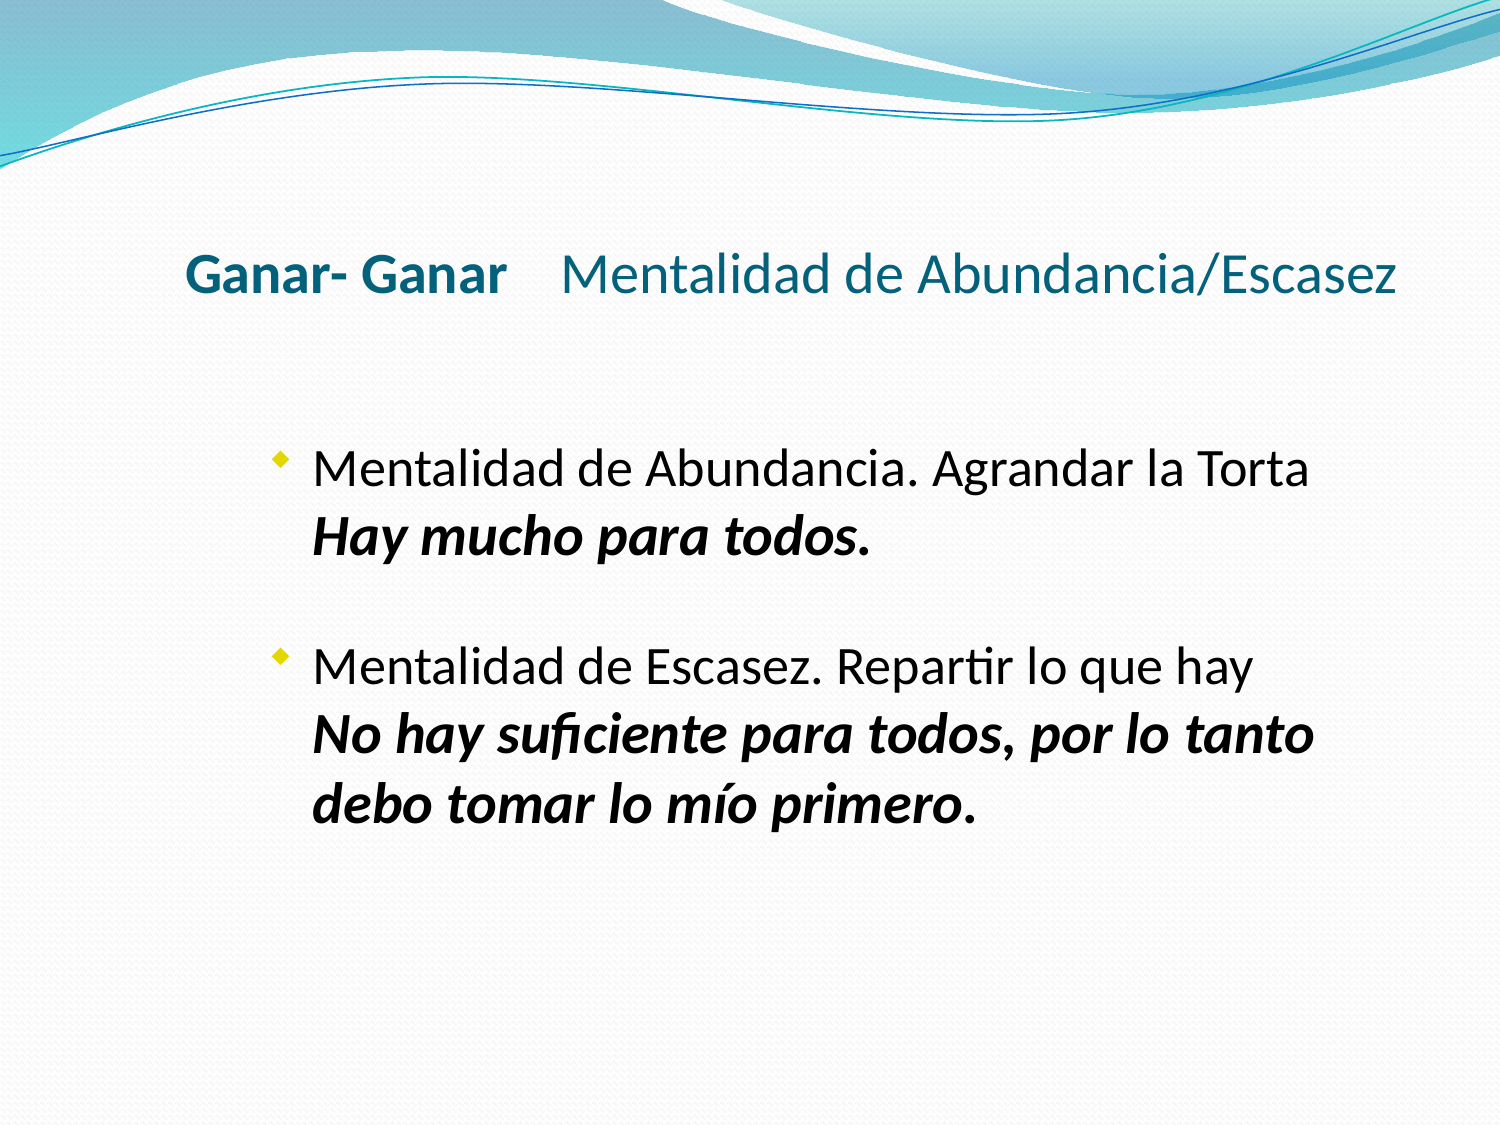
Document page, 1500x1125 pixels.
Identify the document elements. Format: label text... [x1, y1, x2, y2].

list Mentalidad de Abundancia. Agrandar la Torta Hay mucho para todos. Mentalidad de Escasez. Repartir lo que hay No hay suficiente para todos, por lo tanto debo tomar lo mío primero. [252, 424, 1374, 876]
title Ganar- Ganar Mentalidad de Abundancia/Escasez [105, 193, 1442, 305]
